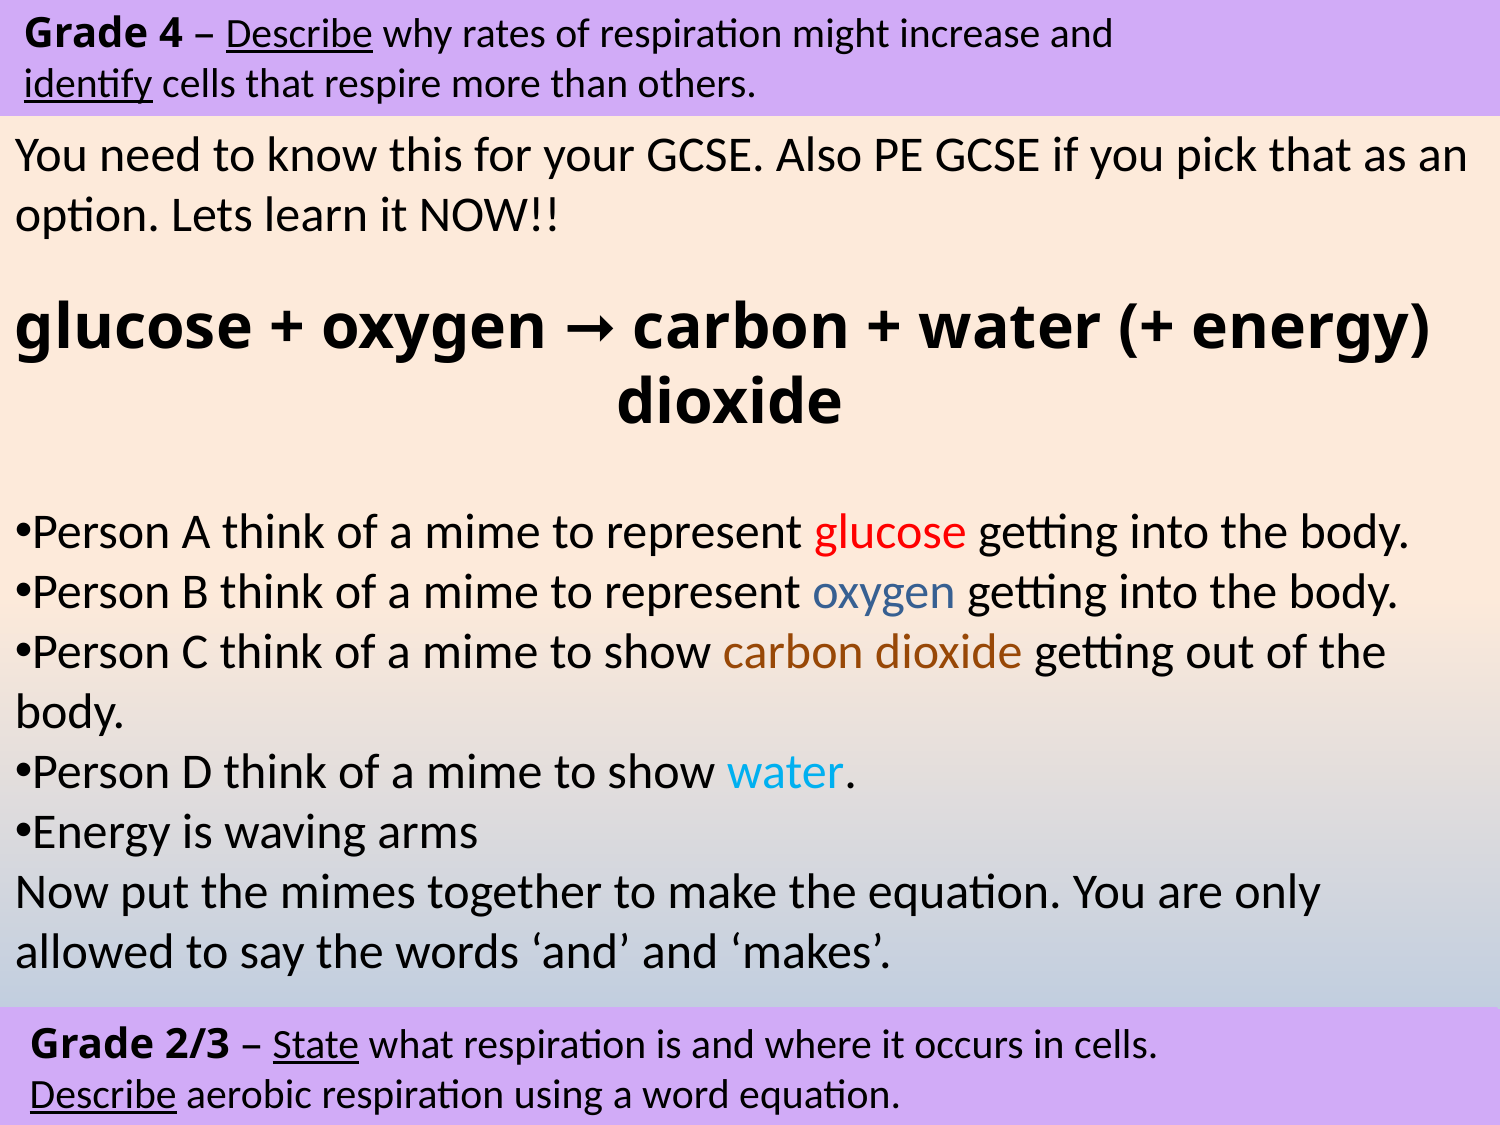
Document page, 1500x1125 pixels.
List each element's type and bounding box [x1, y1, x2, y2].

text_box [0, 0, 4, 116]
text_box [8, 0, 1500, 1125]
